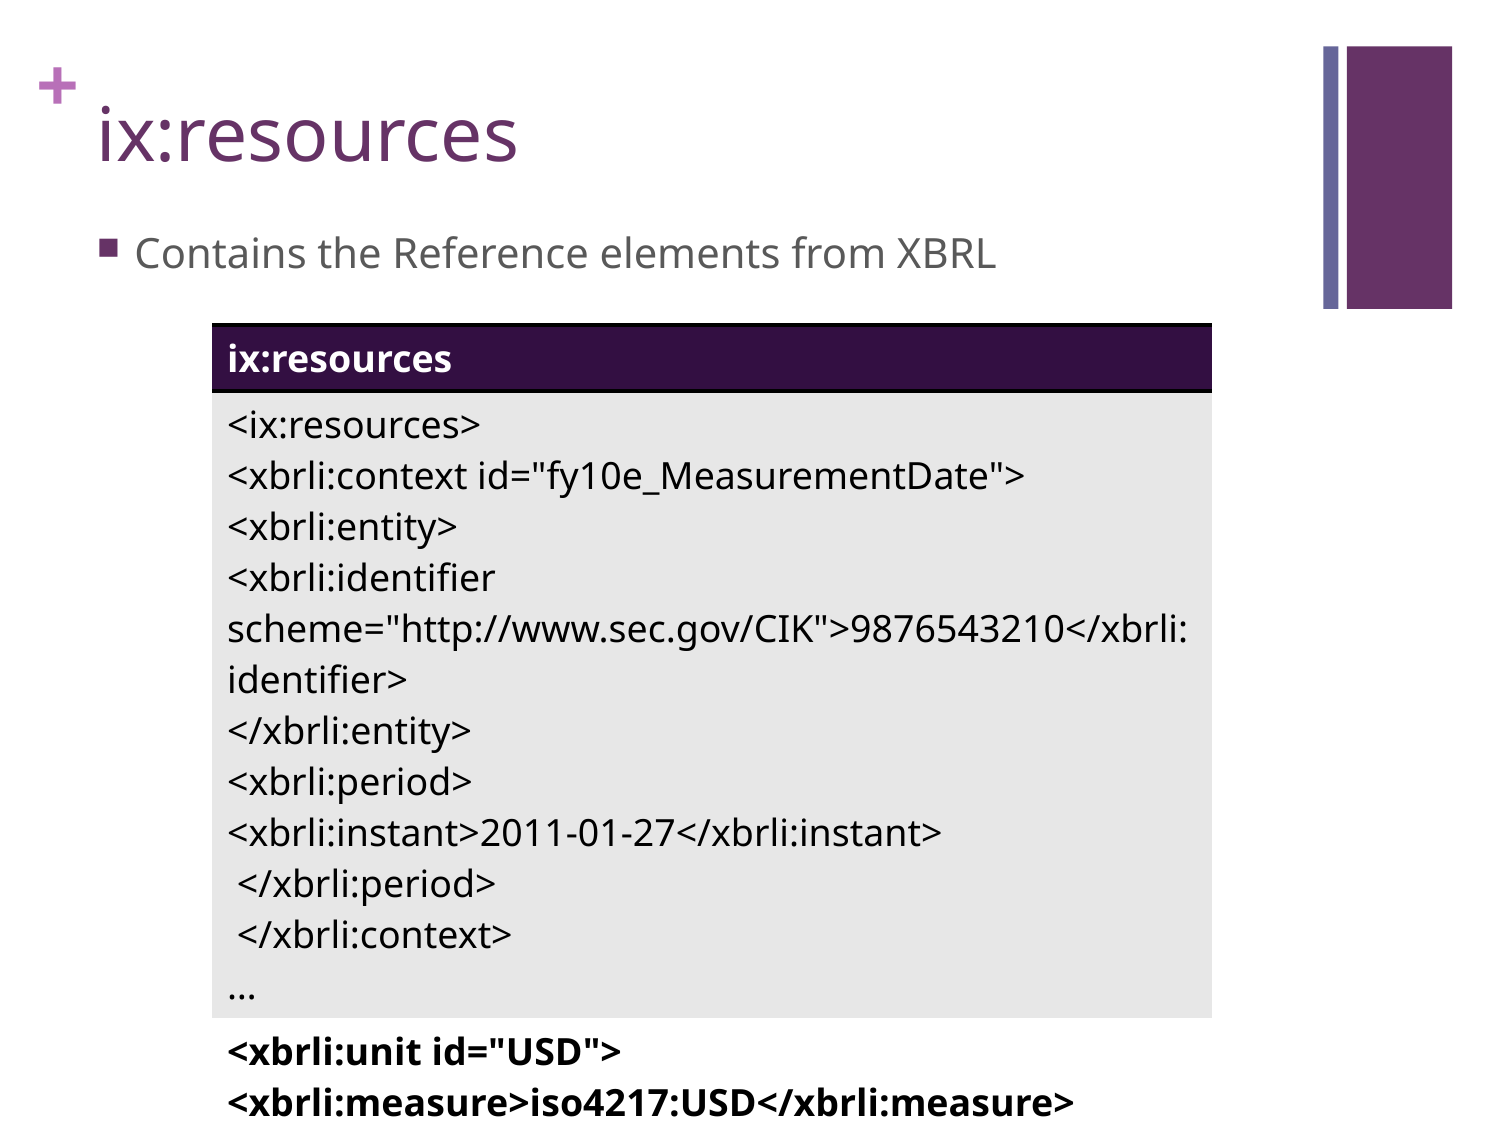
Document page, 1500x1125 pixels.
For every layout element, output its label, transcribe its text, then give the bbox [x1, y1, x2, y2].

list Contains the Reference elements from XBRL [81, 219, 1322, 325]
table_cell <ix:resources> <xbrli:context id="fy10e_MeasurementDate"> <xbrli:entity> <xbrli:identifier scheme="http://www.sec.gov/CIK">9876543210</xbrli:identifier> </xbrli:entity> <xbrli:period> <xbrli:instant>2011-01-27</xbrli:instant> </xbrli:period> </xbrli:context> … [212, 393, 1212, 1018]
title ix:resources [81, 79, 1322, 219]
table_header ix:resources [212, 327, 1212, 389]
table_cell <xbrli:unit id="USD"> <xbrli:measure>iso4217:USD</xbrli:measure> </xbrli:unit> [212, 1018, 1212, 1125]
